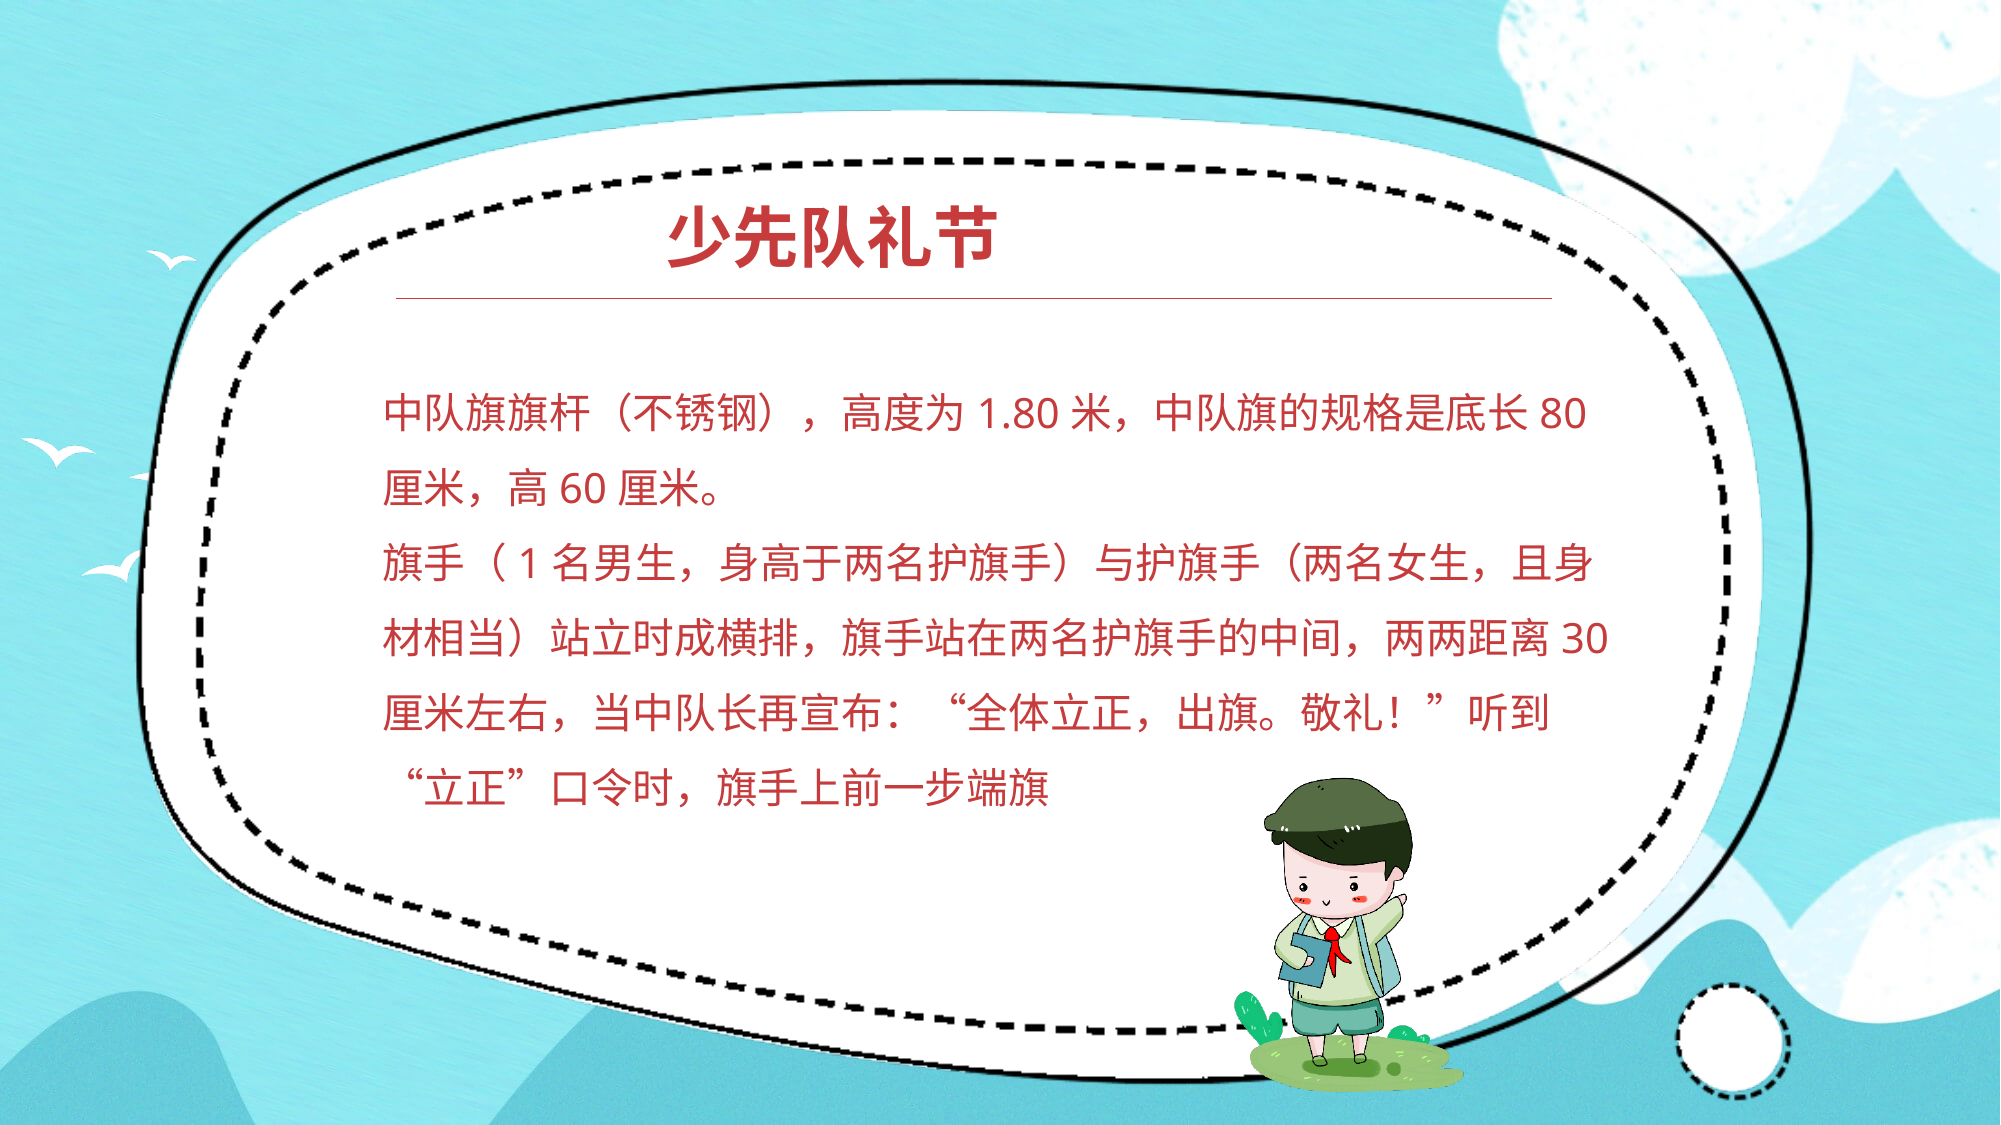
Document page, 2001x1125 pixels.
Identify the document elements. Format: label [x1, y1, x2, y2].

text_box [367, 188, 1633, 1125]
